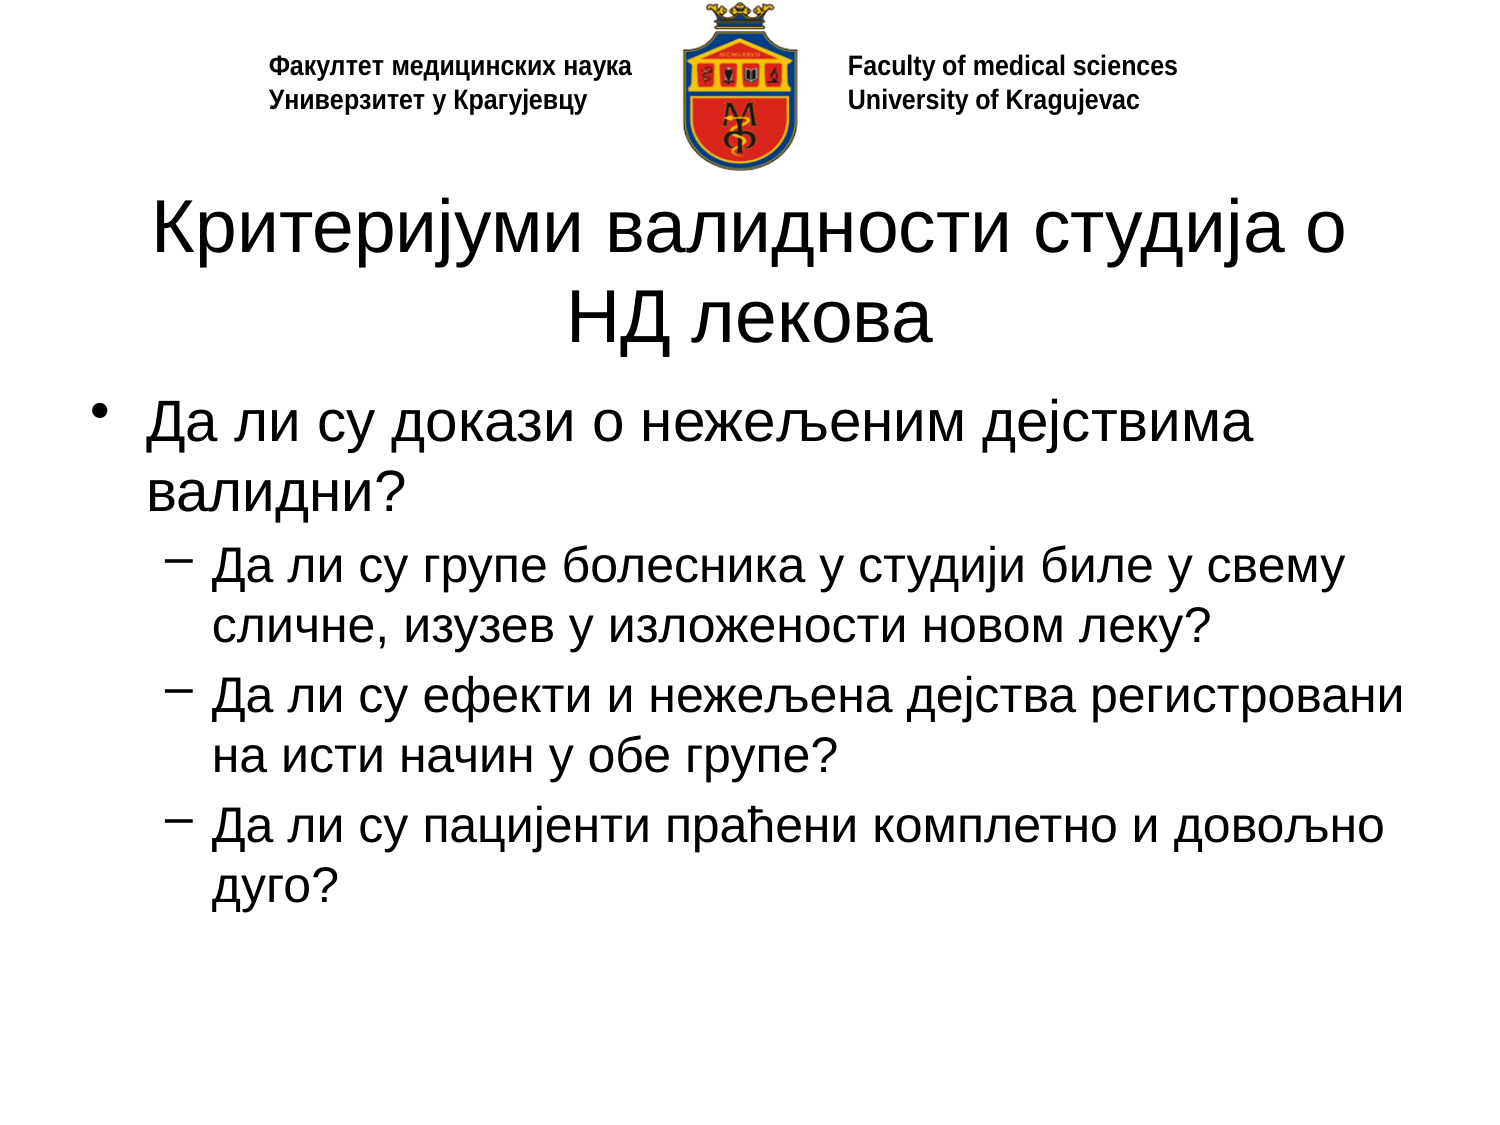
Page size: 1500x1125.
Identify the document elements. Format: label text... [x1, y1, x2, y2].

title Критеријуми валидности студија о НД лекова [74, 173, 1426, 362]
list Да ли су докази о нежељеним дејствима валидни? Да ли су групе болесника у студији биле у свему сличне, изузев у изложености новом леку? Да ли су ефекти и нежељена дејства регистровани на исти начин у обе групе? Да ли су пацијенти праћени комплетно и довољно дуго? [74, 374, 1426, 1118]
